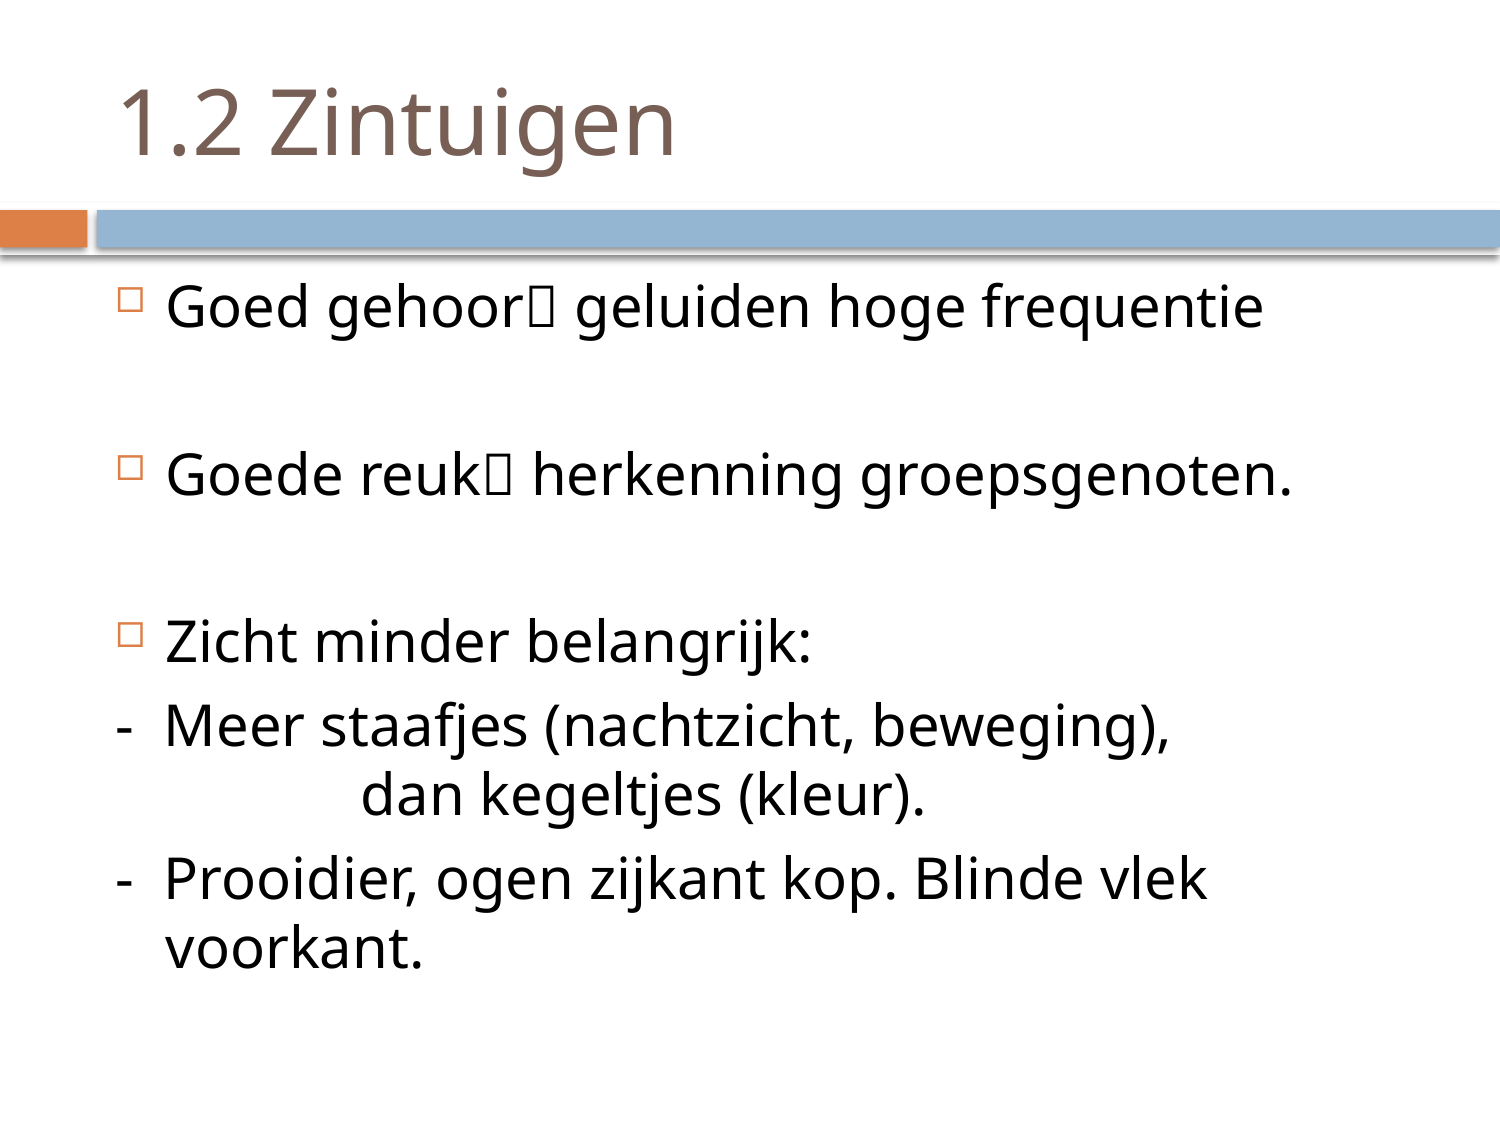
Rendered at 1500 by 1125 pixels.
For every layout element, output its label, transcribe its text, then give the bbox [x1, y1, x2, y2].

title 1.2 Zintuigen [100, 37, 1438, 200]
list Goed gehoor geluiden hoge frequentie Goede reuk herkenning groepsgenoten. Zicht minder belangrijk: - Meer staafjes (nachtzicht, beweging), dan kegeltjes (kleur). - Prooidier, ogen zijkant kop. Blinde vlek voorkant. [100, 262, 1438, 1000]
